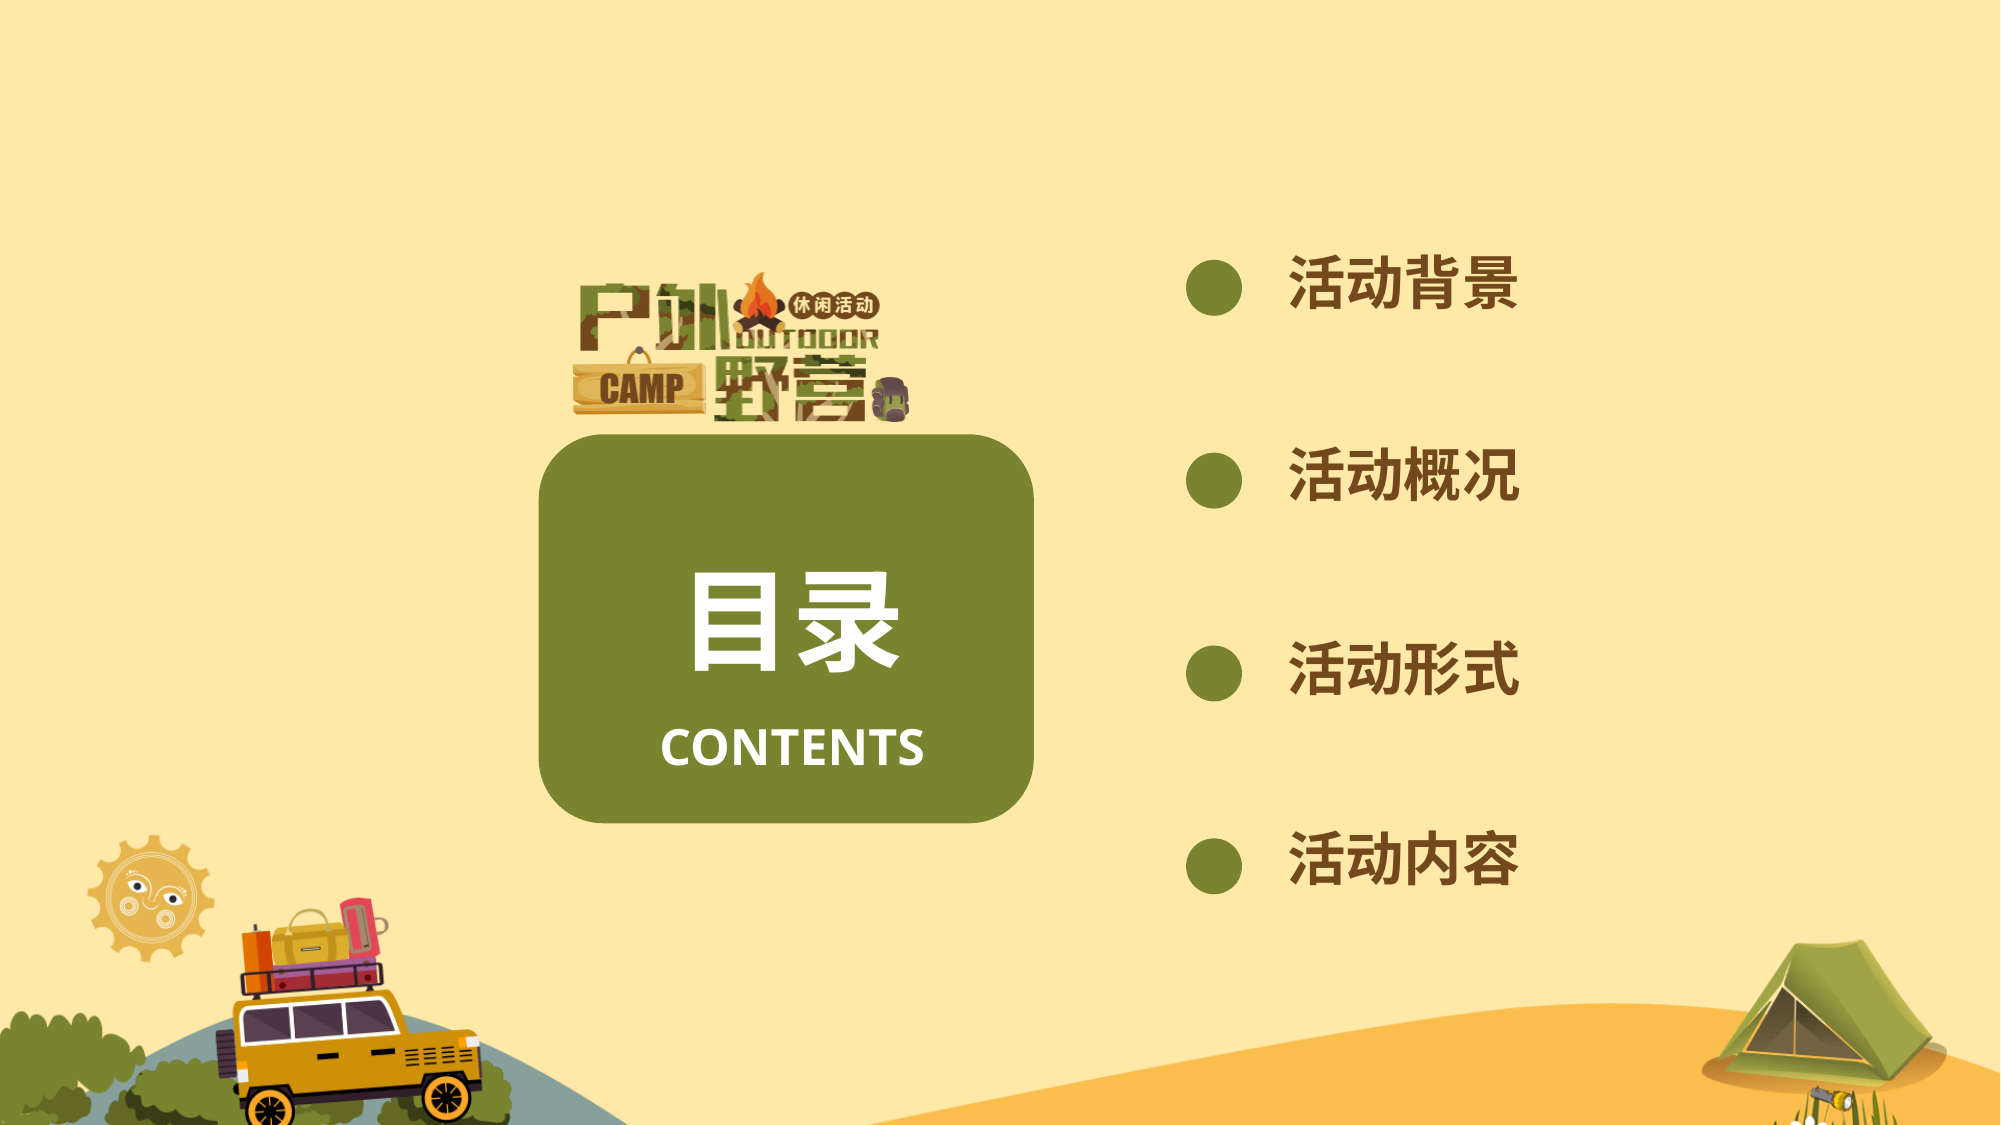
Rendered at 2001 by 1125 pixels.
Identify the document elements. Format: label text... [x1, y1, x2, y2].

text_box 目录 CONTENTS [613, 475, 971, 783]
text_box 活动概况 [1272, 430, 1958, 516]
text_box [537, 433, 1035, 825]
text_box [1185, 837, 1244, 896]
text_box [1185, 258, 1244, 317]
text_box [1185, 644, 1244, 703]
text_box [1185, 451, 1244, 510]
picture [0, 0, 2001, 1125]
text_box 活动背景 [1272, 238, 1958, 324]
text_box 活动内容 [1272, 814, 1958, 900]
text_box 活动形式 [1272, 624, 1958, 710]
